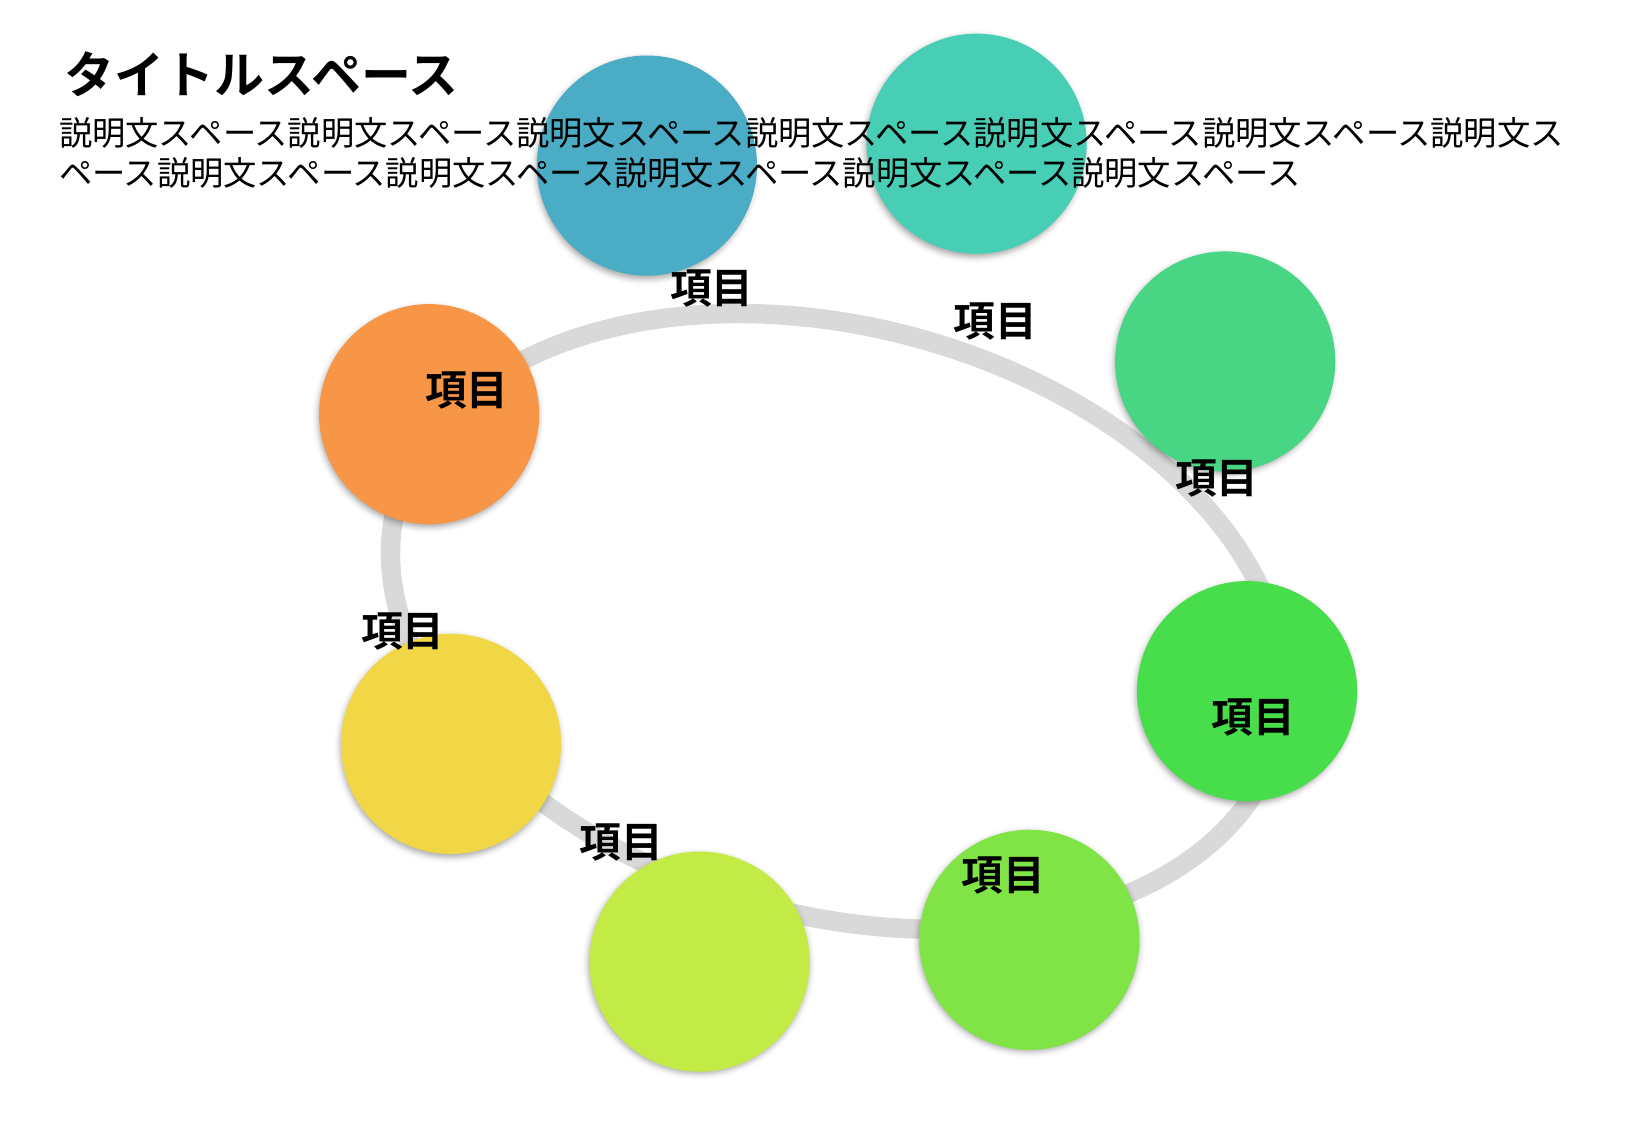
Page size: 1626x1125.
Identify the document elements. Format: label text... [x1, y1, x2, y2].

text_box タイトルスペース [49, 36, 290, 104]
text_box 説明文スペース説明文スペース説明文スペース説明文スペース説明文スペース説明文スペース説明文スペース説明文スペース説明文スペース説明文スペース説明文スペース説明文スペース [1385, 104, 1581, 200]
text_box 説明文スペース説明文スペース説明文スペース説明文スペース説明文スペース説明文スペース説明文スペース説明文スペース説明文スペース説明文スペース説明文スペース説明文スペース [44, 104, 290, 200]
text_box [296, 10, 1381, 1095]
